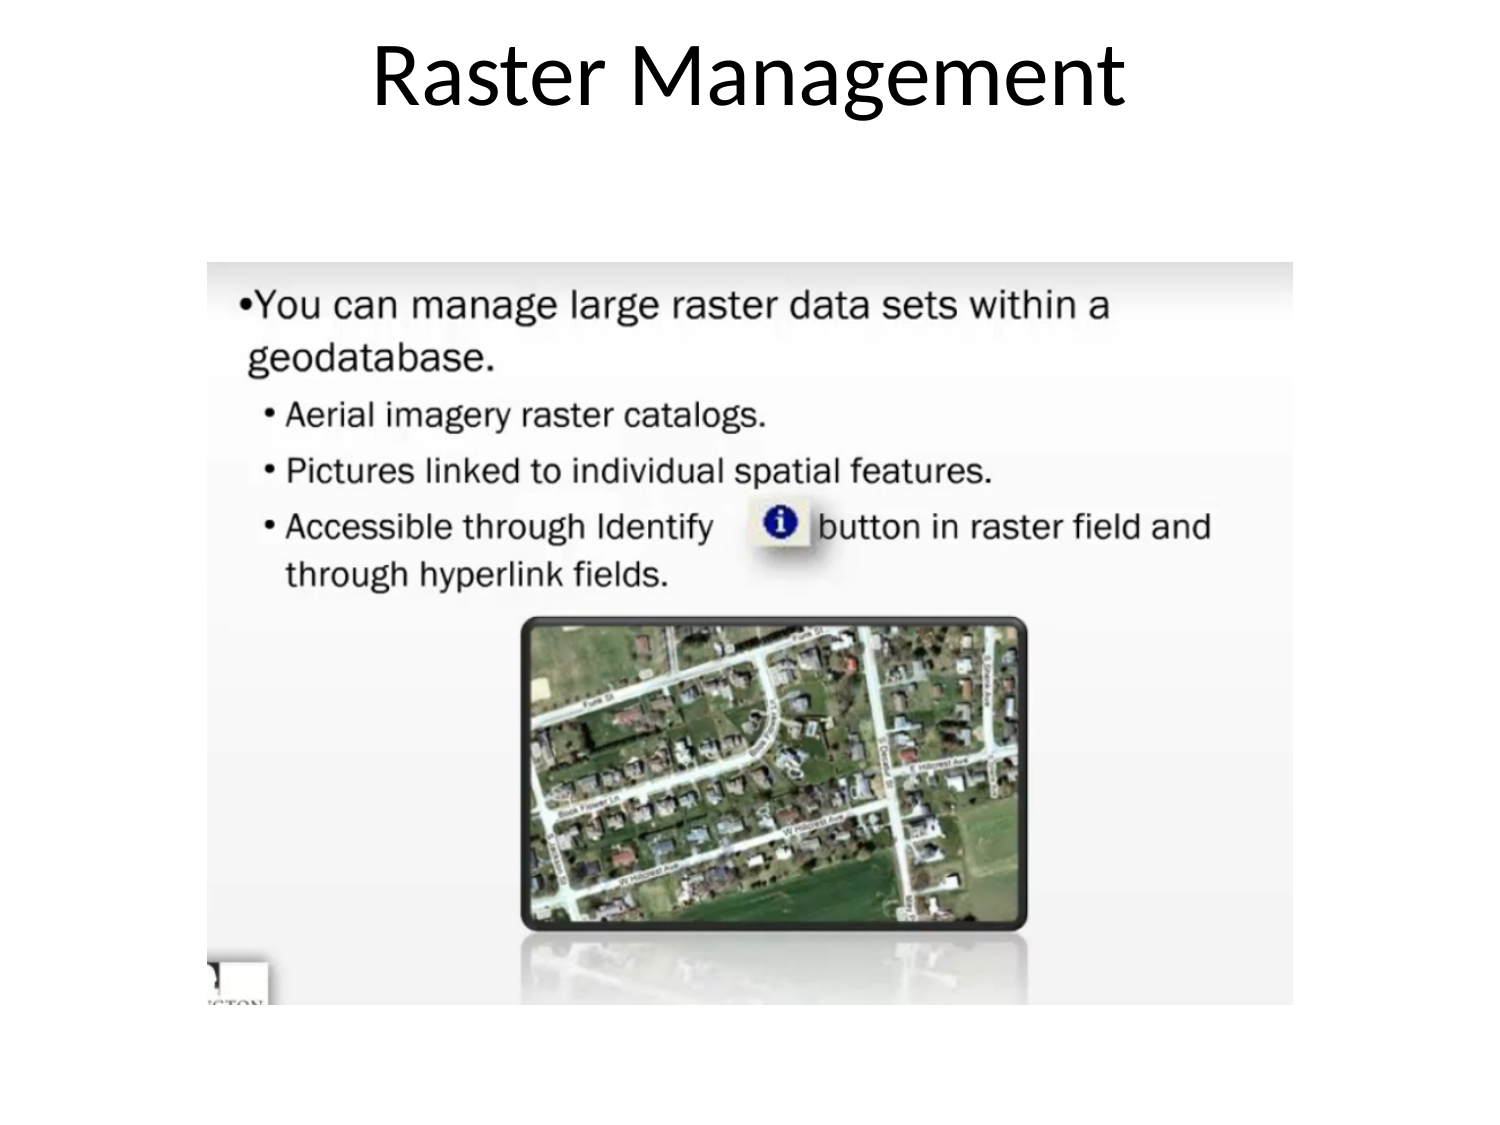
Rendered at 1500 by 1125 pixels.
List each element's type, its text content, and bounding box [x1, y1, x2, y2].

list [207, 262, 1293, 1006]
title Raster Management [75, 0, 1425, 138]
